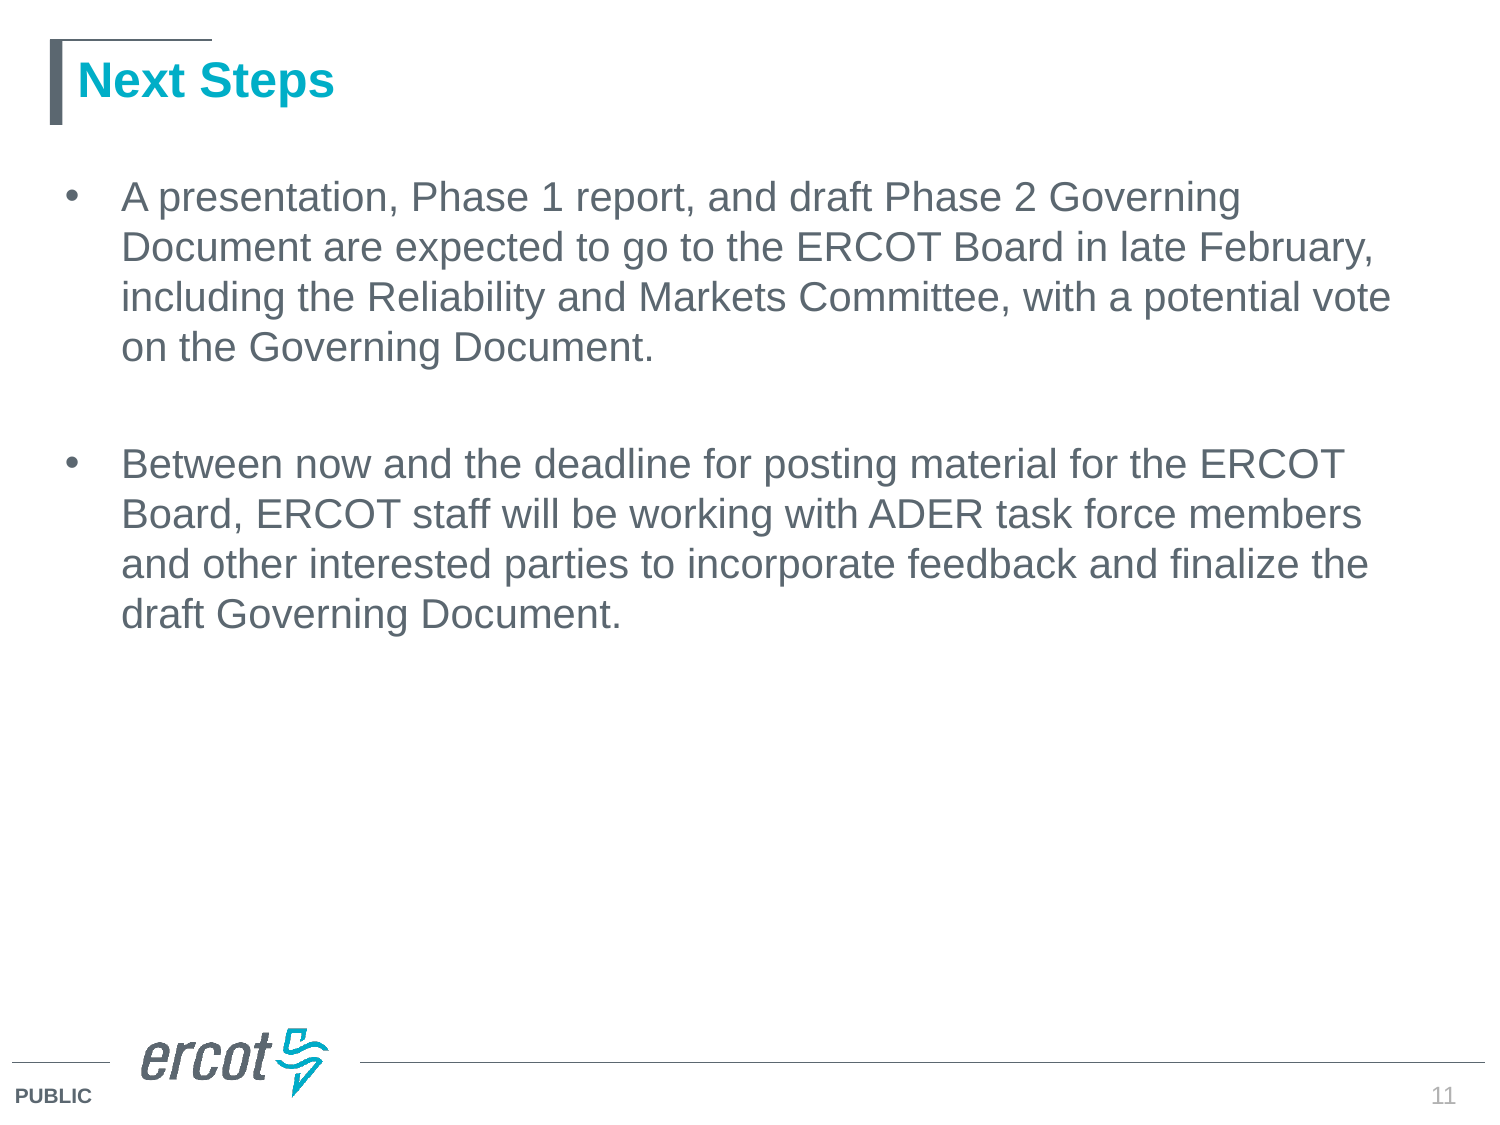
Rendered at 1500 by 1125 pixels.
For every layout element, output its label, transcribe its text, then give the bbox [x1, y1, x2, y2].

list A presentation, Phase 1 report, and draft Phase 2 Governing Document are expected to go to the ERCOT Board in late February, including the Reliability and Markets Committee, with a potential vote on the Governing Document. Between now and the deadline for posting material for the ERCOT Board, ERCOT staff will be working with ADER task force members and other interested parties to incorporate feedback and finalize the draft Governing Document. [50, 162, 1450, 992]
picture [137, 1024, 332, 1100]
slide_number 11 [1400, 1076, 1488, 1113]
title Next Steps [62, 39, 1450, 125]
